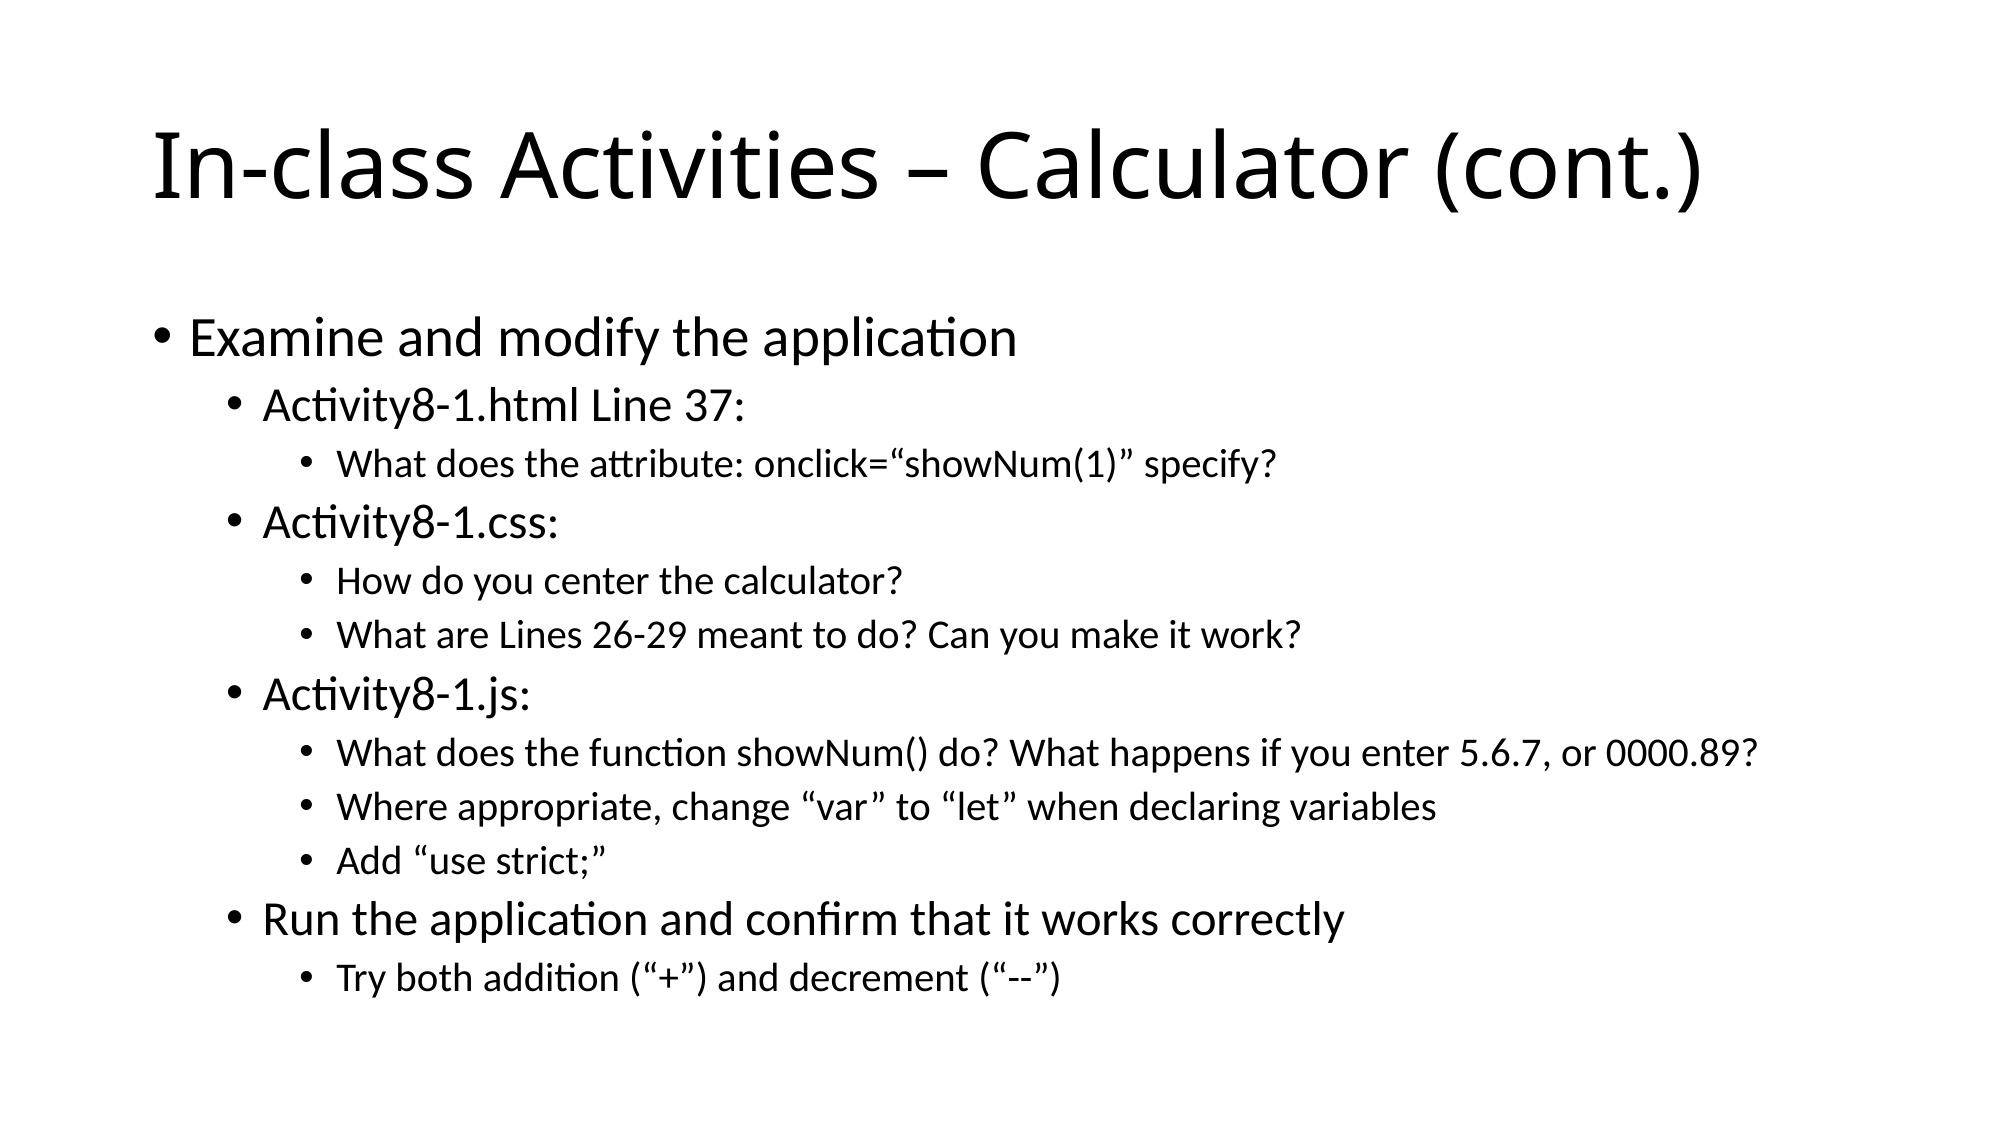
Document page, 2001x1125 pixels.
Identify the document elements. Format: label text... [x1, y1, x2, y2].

title In-class Activities – Calculator (cont.) [137, 59, 1863, 278]
list Examine and modify the application Activity8-1.html Line 37: What does the attribute: onclick=“showNum(1)” specify? Activity8-1.css: How do you center the calculator? What are Lines 26-29 meant to do? Can you make it work? Activity8-1.js: What does the function showNum() do? What happens if you enter 5.6.7, or 0000.89? Where appropriate, change “var” to “let” when declaring variables Add “use strict;” Run the application and confirm that it works correctly Try both addition (“+”) and decrement (“--”) [137, 299, 1863, 1014]
